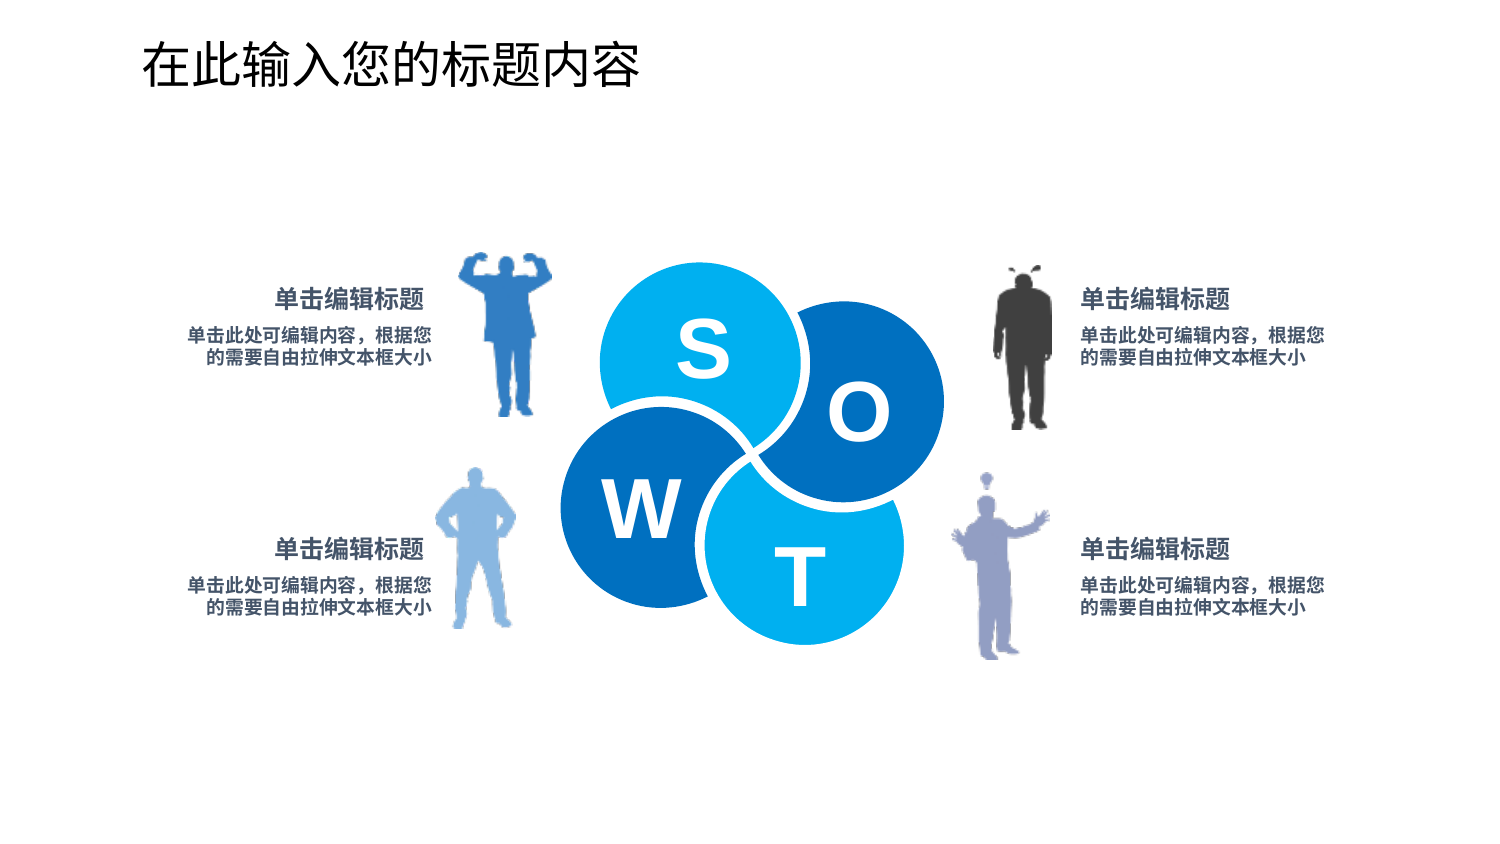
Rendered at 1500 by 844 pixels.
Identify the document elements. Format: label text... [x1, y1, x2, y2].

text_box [181, 283, 432, 369]
picture [951, 471, 1051, 660]
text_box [1080, 283, 1331, 369]
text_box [1080, 533, 1331, 619]
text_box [181, 533, 432, 619]
text_box 在此输入您的标题内容 [125, 26, 740, 102]
picture [435, 466, 517, 629]
picture [457, 252, 552, 418]
picture [993, 265, 1052, 430]
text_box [543, 245, 961, 663]
